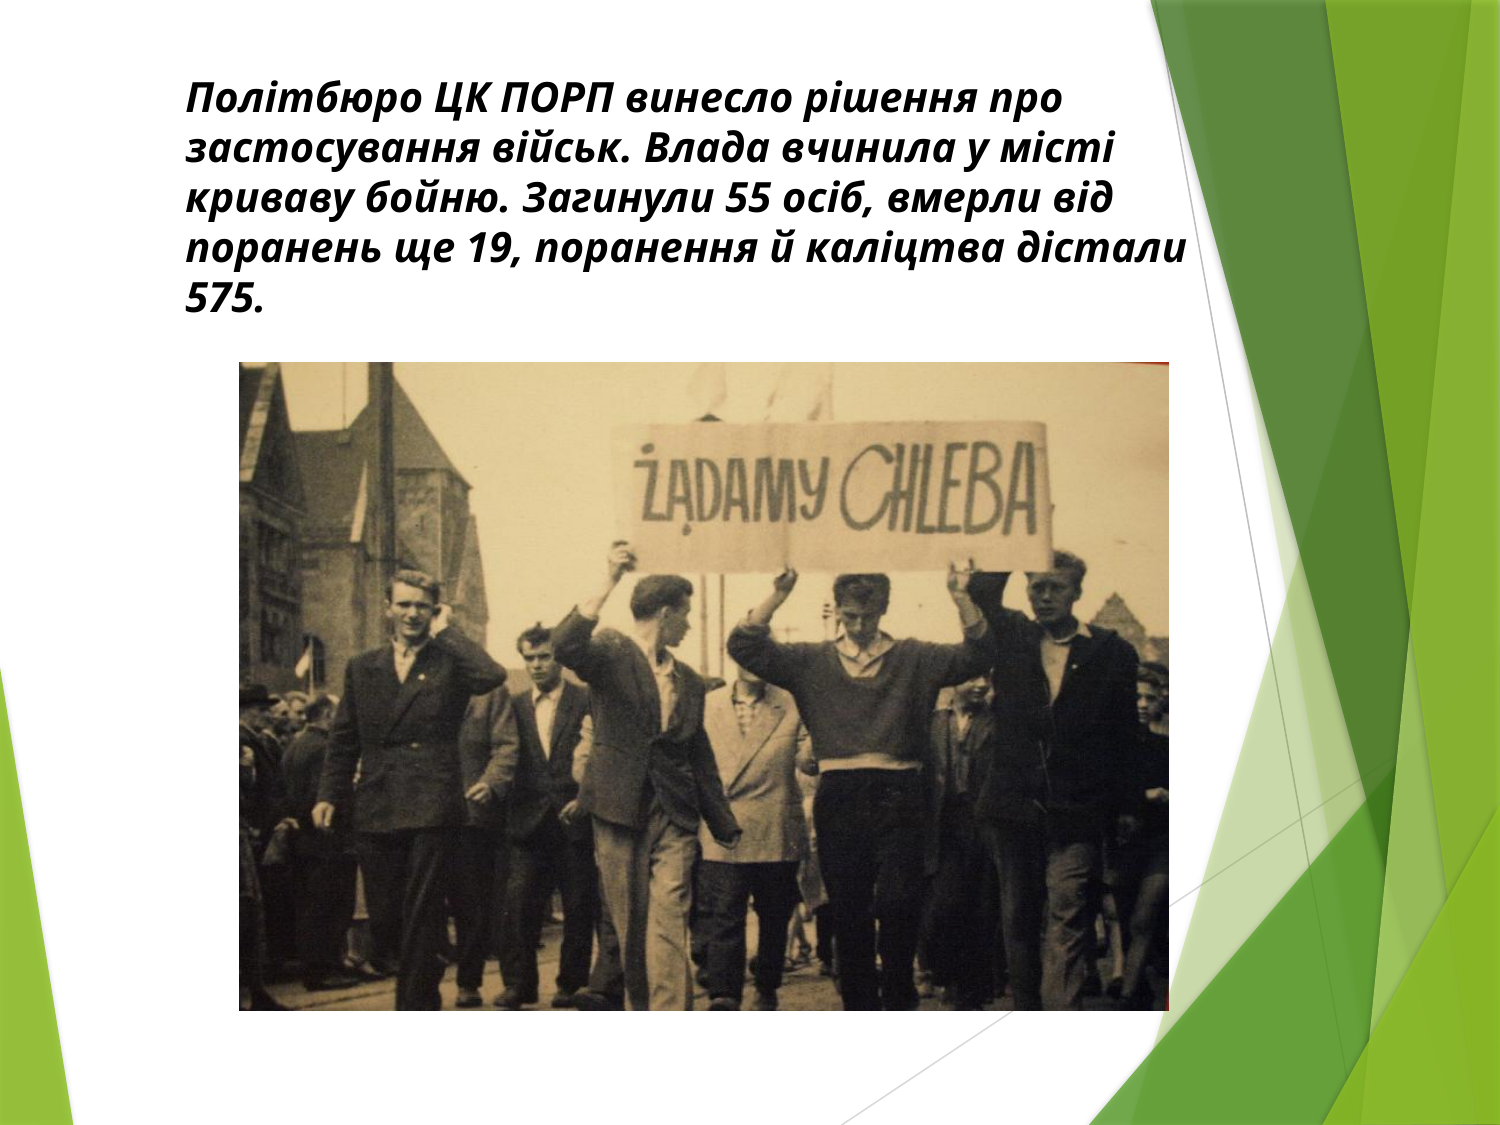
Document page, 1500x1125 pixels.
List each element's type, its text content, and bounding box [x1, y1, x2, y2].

text_box Політбюро ЦК ПОРП винесло рішення про застосування військ. Влада вчинила у місті криваву бойню. Загинули 55 осіб, вмерли від поранень ще 19, поранення й каліцтва дістали 575. [170, 63, 1210, 329]
picture [239, 361, 1170, 1012]
